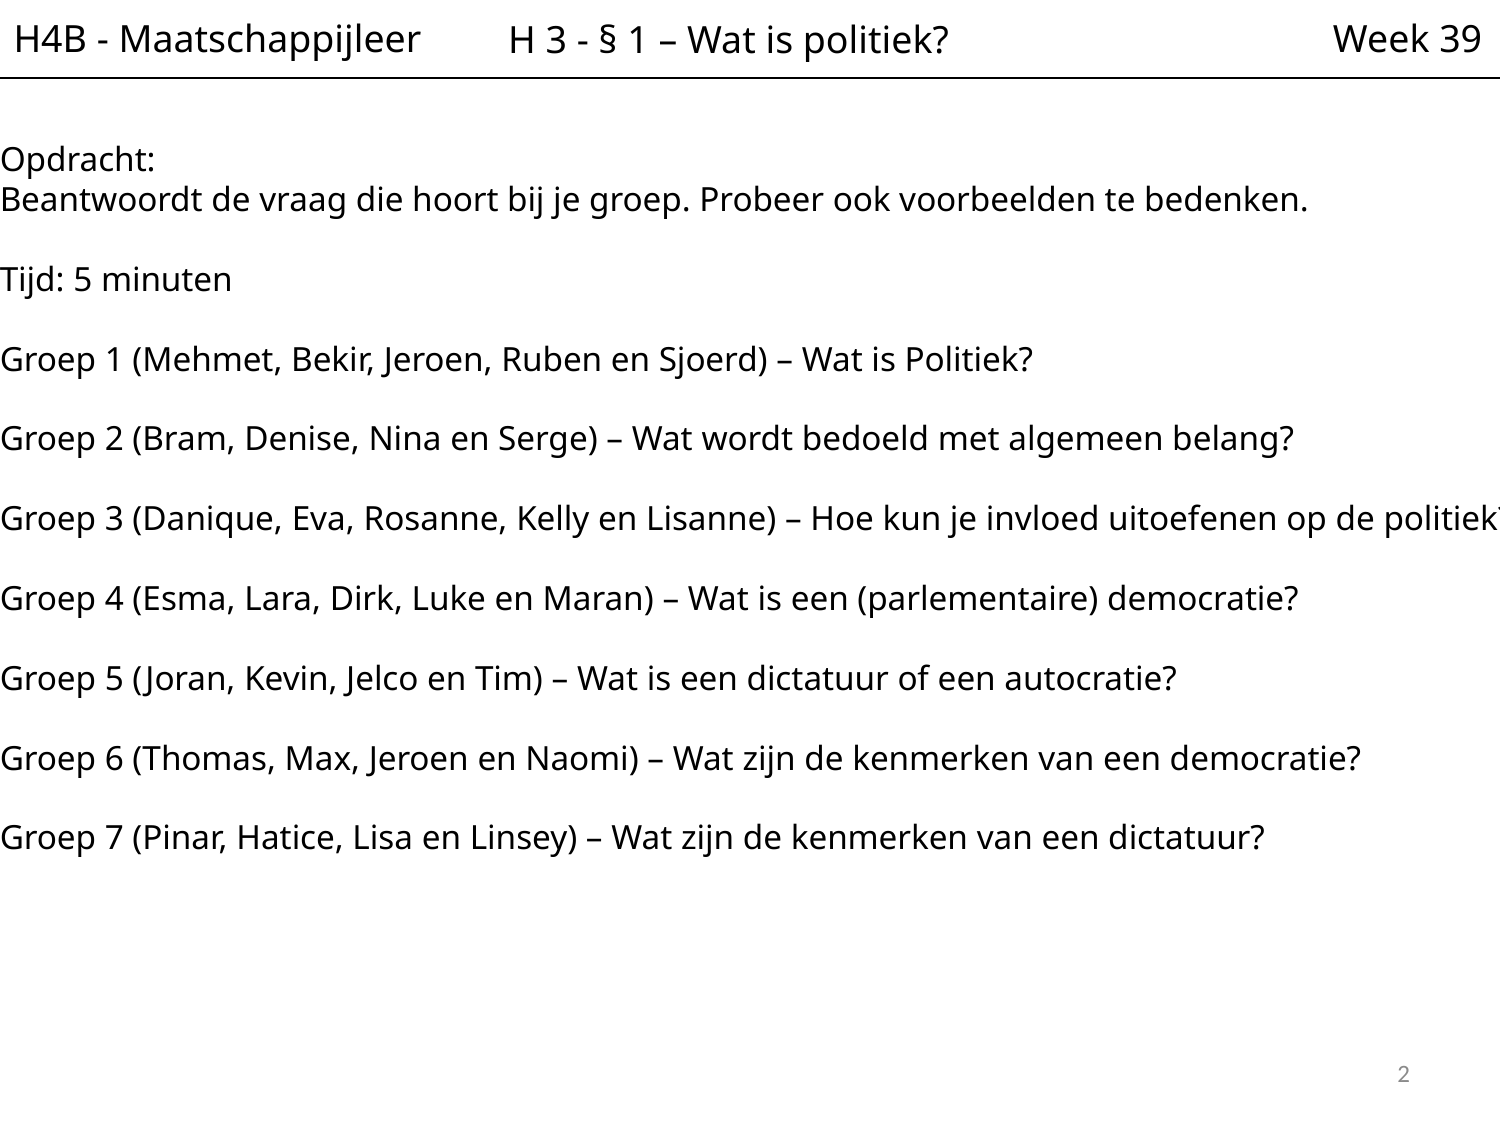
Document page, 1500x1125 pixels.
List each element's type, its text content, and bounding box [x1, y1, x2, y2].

text_box H4B - Maatschappijleer [0, 7, 437, 67]
slide_number 2 [1074, 1042, 1425, 1103]
text_box Week 39 [1318, 7, 1498, 67]
text_box H 3 - § 1 – Wat is politiek? [493, 8, 965, 68]
text_box Opdracht: Beantwoordt de vraag die hoort bij je groep. Probeer ook voorbeelden te bedenken. Tijd: 5 minuten Groep 1 (Mehmet, Bekir, Jeroen, Ruben en Sjoerd) – Wat is Politiek? Groep 2 (Bram, Denise, Nina en Serge) – Wat wordt bedoeld met algemeen belang? Groep 3 (Danique, Eva, Rosanne, Kelly en Lisanne) – Hoe kun je invloed uitoefenen op de politiek? Groep 4 (Esma, Lara, Dirk, Luke en Maran) – Wat is een (parlementaire) democratie? Groep 5 (Joran, Kevin, Jelco en Tim) – Wat is een dictatuur of een autocratie? Groep 6 (Thomas, Max, Jeroen en Naomi) – Wat zijn de kenmerken van een democratie? Groep 7 (Pinar, Hatice, Lisa en Linsey) – Wat zijn de kenmerken van een dictatuur? [0, 130, 1500, 984]
